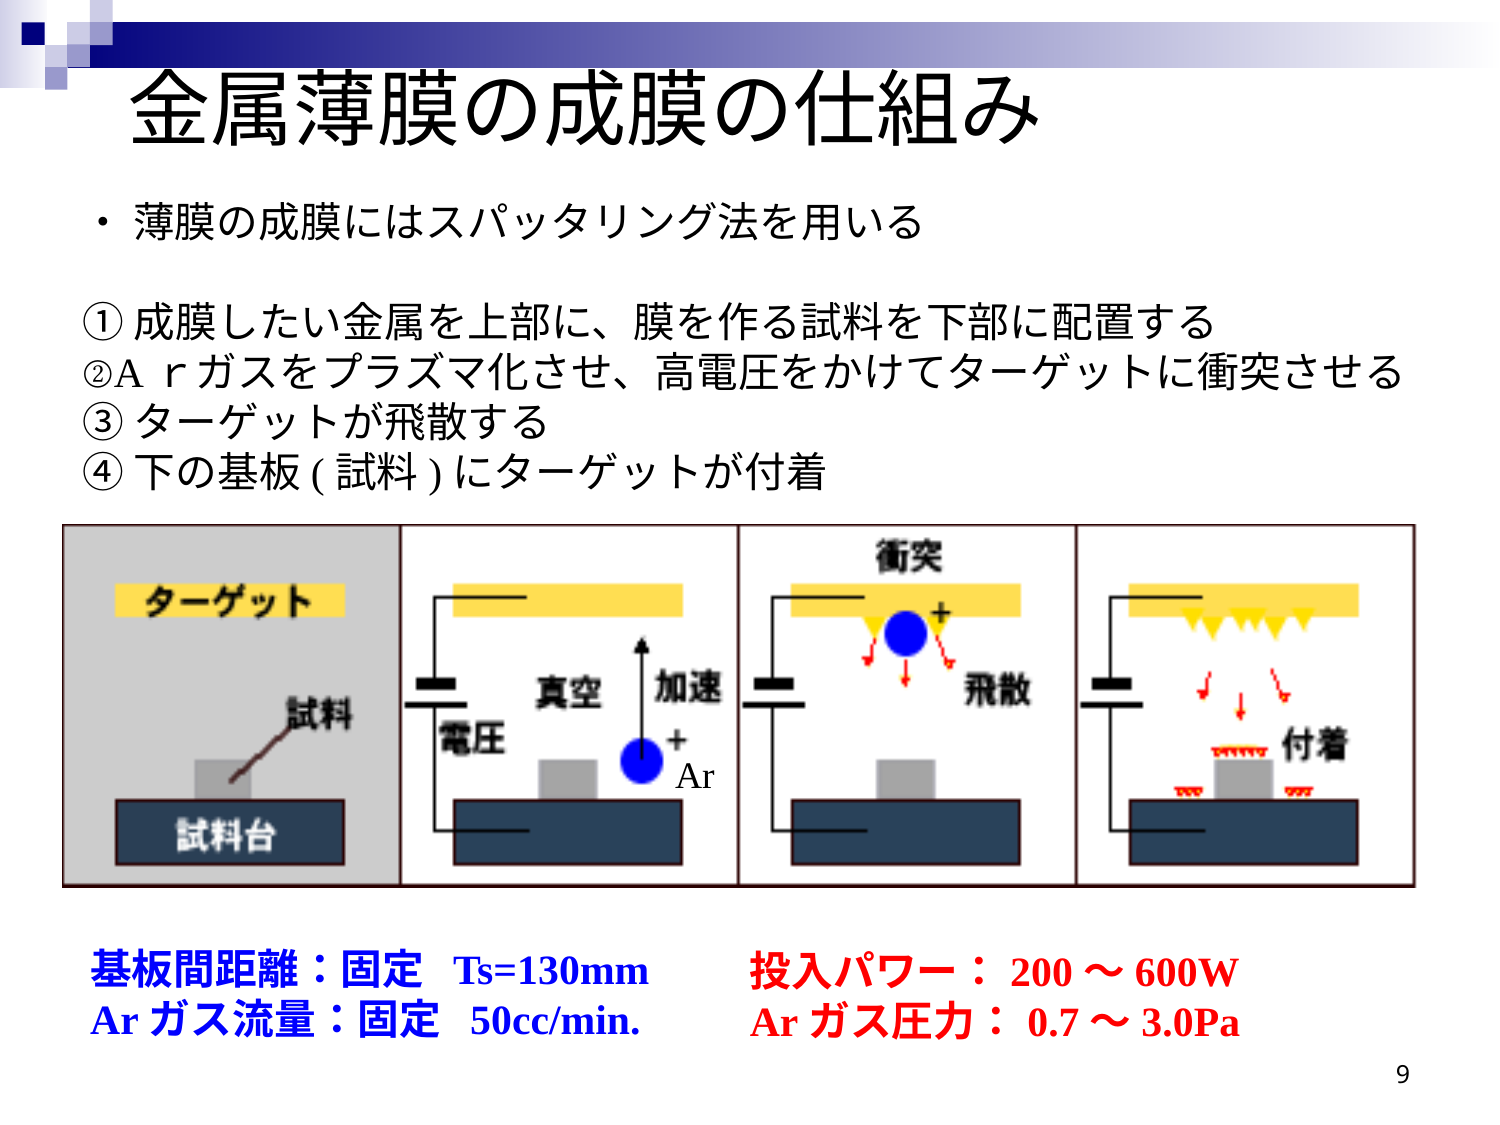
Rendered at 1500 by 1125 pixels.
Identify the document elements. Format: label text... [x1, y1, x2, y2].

slide_number 9 [1074, 1025, 1425, 1100]
text_box 基板間距離：固定 Ts=130mm Arガス流量：固定 50cc/min. [75, 934, 665, 1051]
text_box 投入パワー：200～600W Arガス圧力：0.7～3.0Pa [735, 937, 1256, 1053]
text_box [62, 524, 1426, 888]
title 金属薄膜の成膜の仕組み [112, 12, 1388, 187]
text_box ・ 薄膜の成膜にはスパッタリング法を用いる ①成膜したい金属を上部に、膜を作る試料を下部に配置する ②Aｒガスをプラズマ化させ、高電圧をかけてターゲットに衝突させる ③ターゲットが飛散する ④下の基板(試料)にターゲットが付着 [67, 187, 1421, 504]
